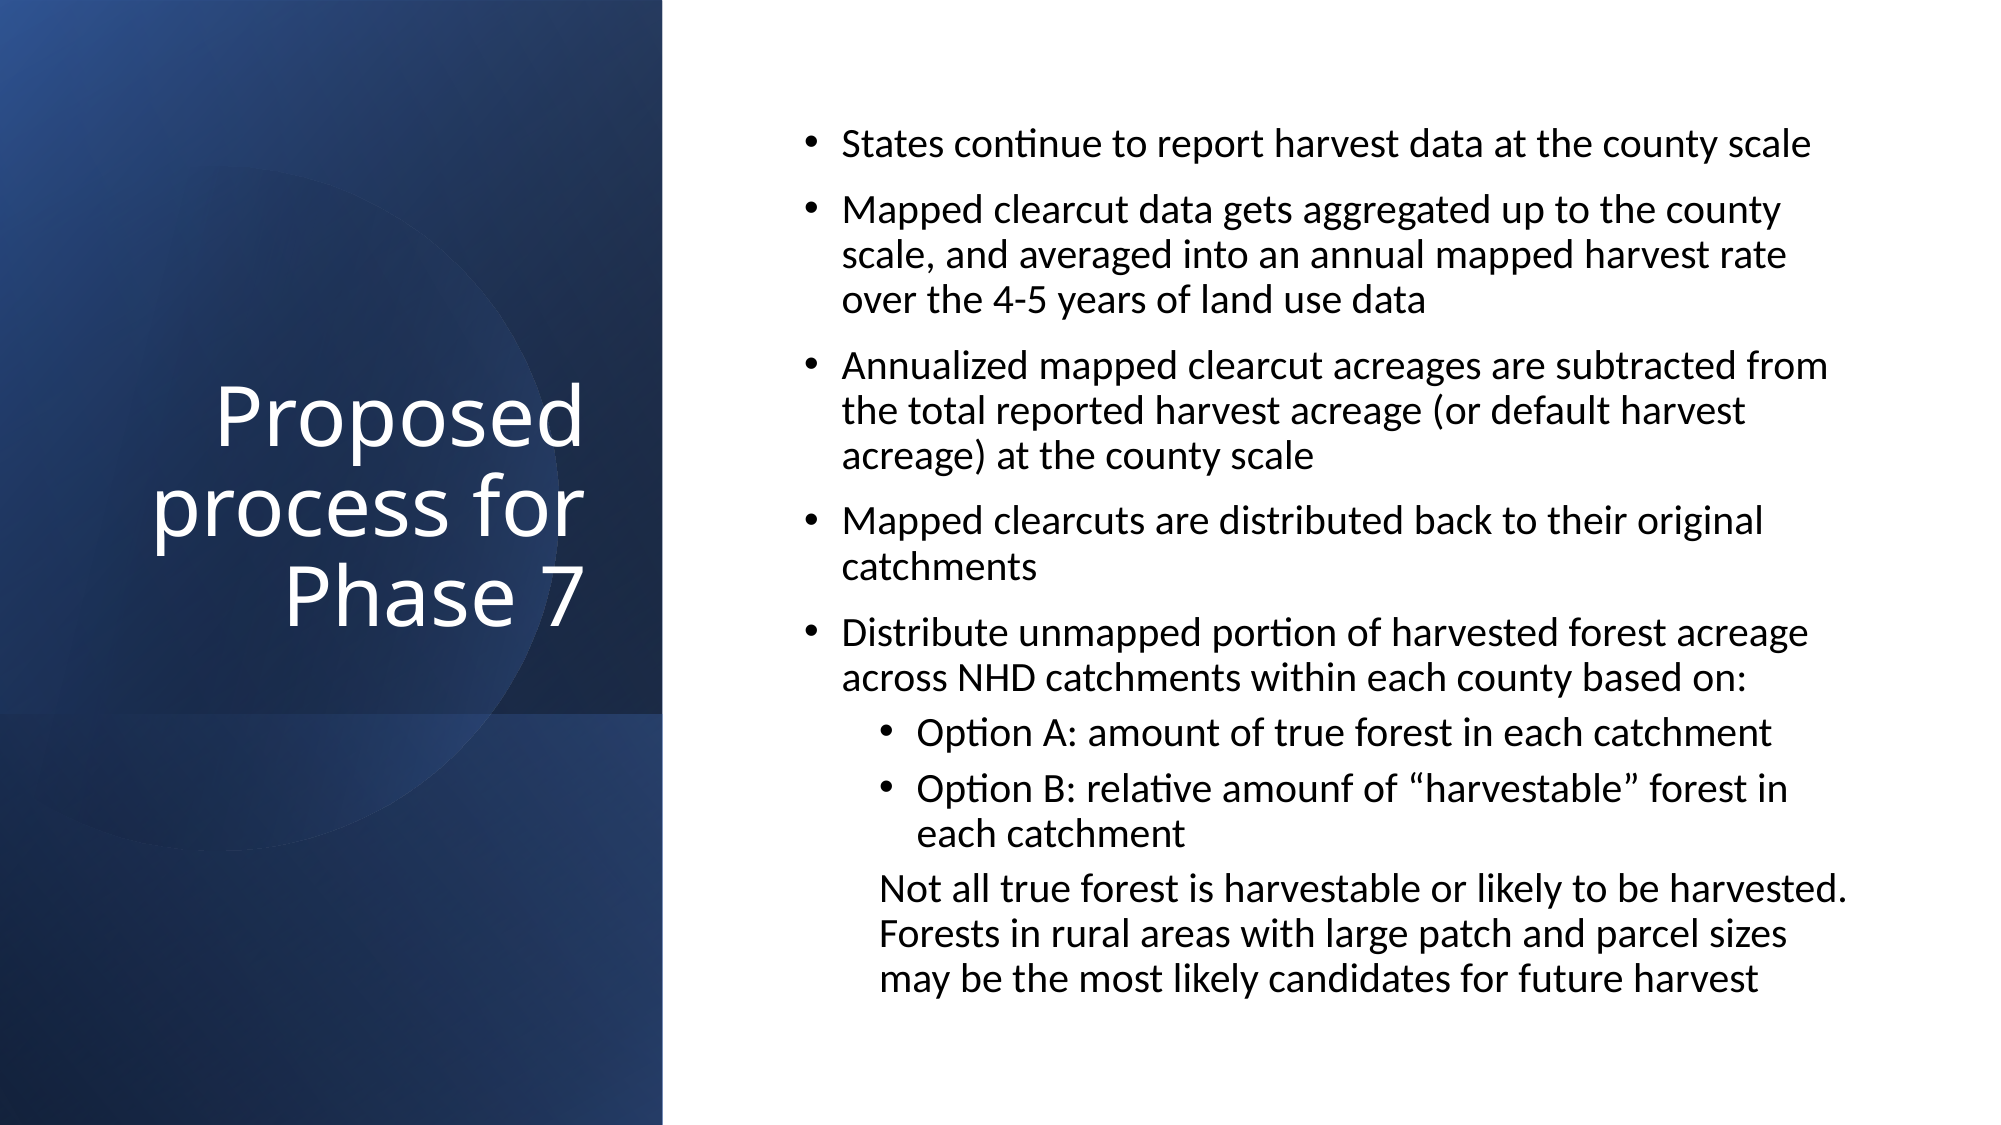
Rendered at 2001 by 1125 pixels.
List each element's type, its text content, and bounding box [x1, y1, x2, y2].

title Proposed process for Phase 7 [76, 96, 602, 652]
list States continue to report harvest data at the county scale Mapped clearcut data gets aggregated up to the county scale, and averaged into an annual mapped harvest rate over the 4-5 years of land use data Annualized mapped clearcut acreages are subtracted from the total reported harvest acreage (or default harvest acreage) at the county scale Mapped clearcuts are distributed back to their original catchments Distribute unmapped portion of harvested forest acreage across NHD catchments within each county based on: Option A: amount of true forest in each catchment Option B: relative amounf of “harvestable” forest in each catchment Not all true forest is harvestable or likely to be harvested. Forests in rural areas with large patch and parcel sizes may be the most likely candidates for future harvest [789, 106, 1865, 1017]
text_box [0, 0, 663, 1124]
text_box [663, 0, 2000, 1125]
